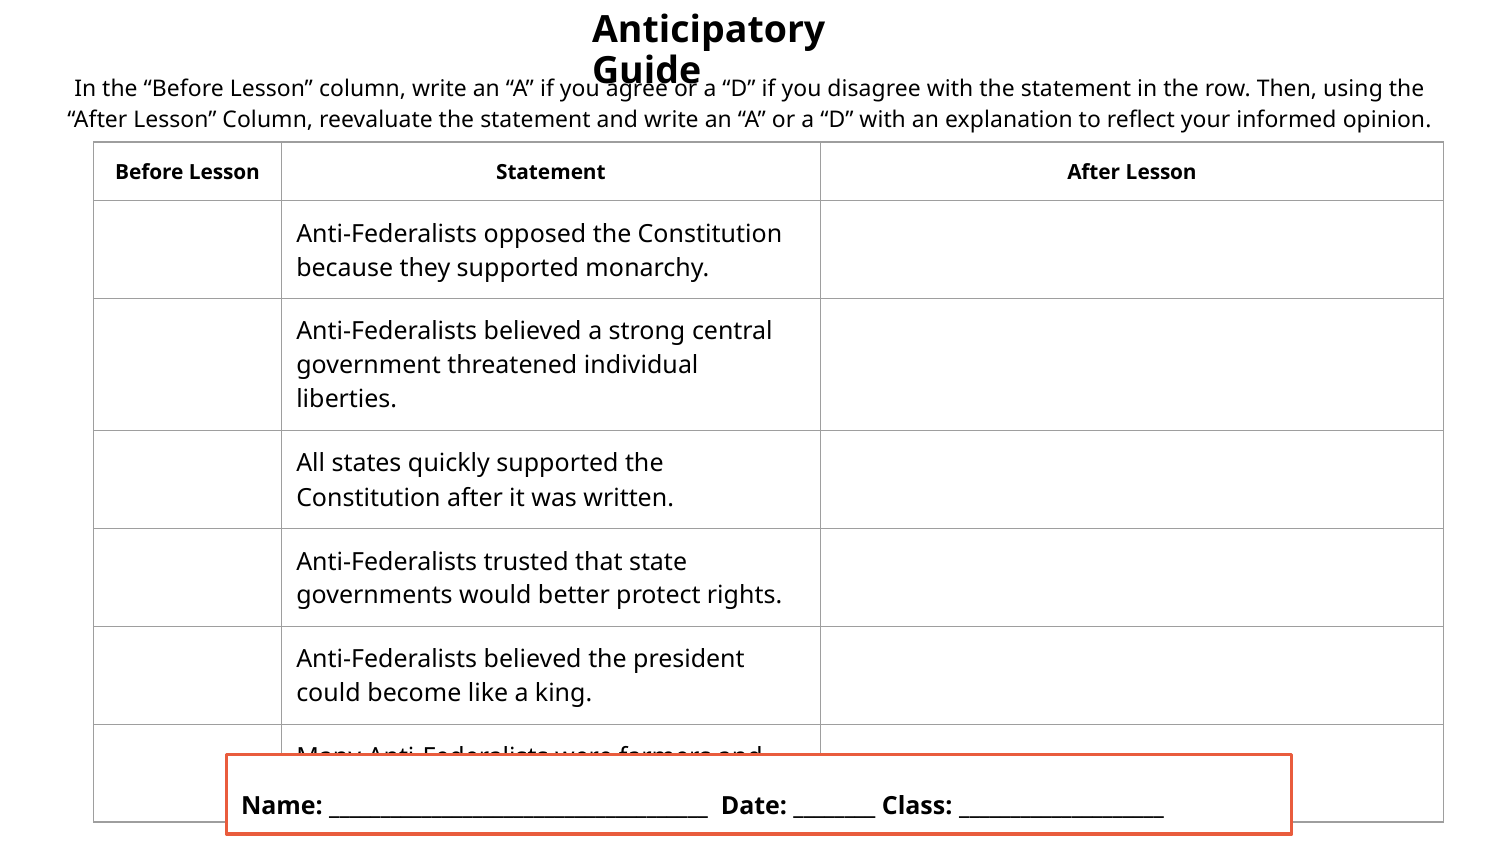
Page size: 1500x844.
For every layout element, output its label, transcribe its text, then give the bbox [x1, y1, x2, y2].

table_cell [94, 201, 281, 298]
table_cell All states quickly supported the Constitution after it was written. [282, 431, 820, 528]
table_cell [821, 627, 1443, 724]
table_cell [94, 725, 281, 821]
table_cell [94, 529, 281, 626]
table_cell [821, 201, 1443, 298]
table_cell [821, 529, 1443, 626]
table_cell [94, 627, 281, 724]
table_cell [94, 431, 281, 528]
text_box Name: _____________________________________ Date: ________ Class: ____________________ [226, 754, 1292, 834]
table_cell Anti-Federalists trusted that state governments would better protect rights. [282, 529, 820, 626]
table_cell [821, 431, 1443, 528]
table_cell [94, 299, 281, 430]
table_cell [821, 299, 1443, 430]
list Anticipatory Guide [580, 4, 949, 59]
table_cell Anti-Federalists believed the president could become like a king. [282, 627, 820, 724]
table_cell Many Anti-Federalists were farmers and common people rather than wealthy elites. [282, 725, 820, 754]
text_box In the “Before Lesson” column, write an “A” if you agree or a “D” if you disagree with the statement in the row. Then, using the “After Lesson” Column, reevaluate the statement and write an “A” or a “D” with an explanation to reflect your informed opinion. [31, 59, 1469, 144]
table_header Before Lesson [94, 143, 281, 200]
table_header After Lesson [821, 143, 1443, 200]
table_cell Anti-Federalists opposed the Constitution because they supported monarchy. [282, 201, 820, 298]
table_cell Anti-Federalists believed a strong central government threatened individual liberties. [282, 299, 820, 430]
table_header Statement [282, 143, 820, 200]
table_cell [821, 725, 1443, 821]
